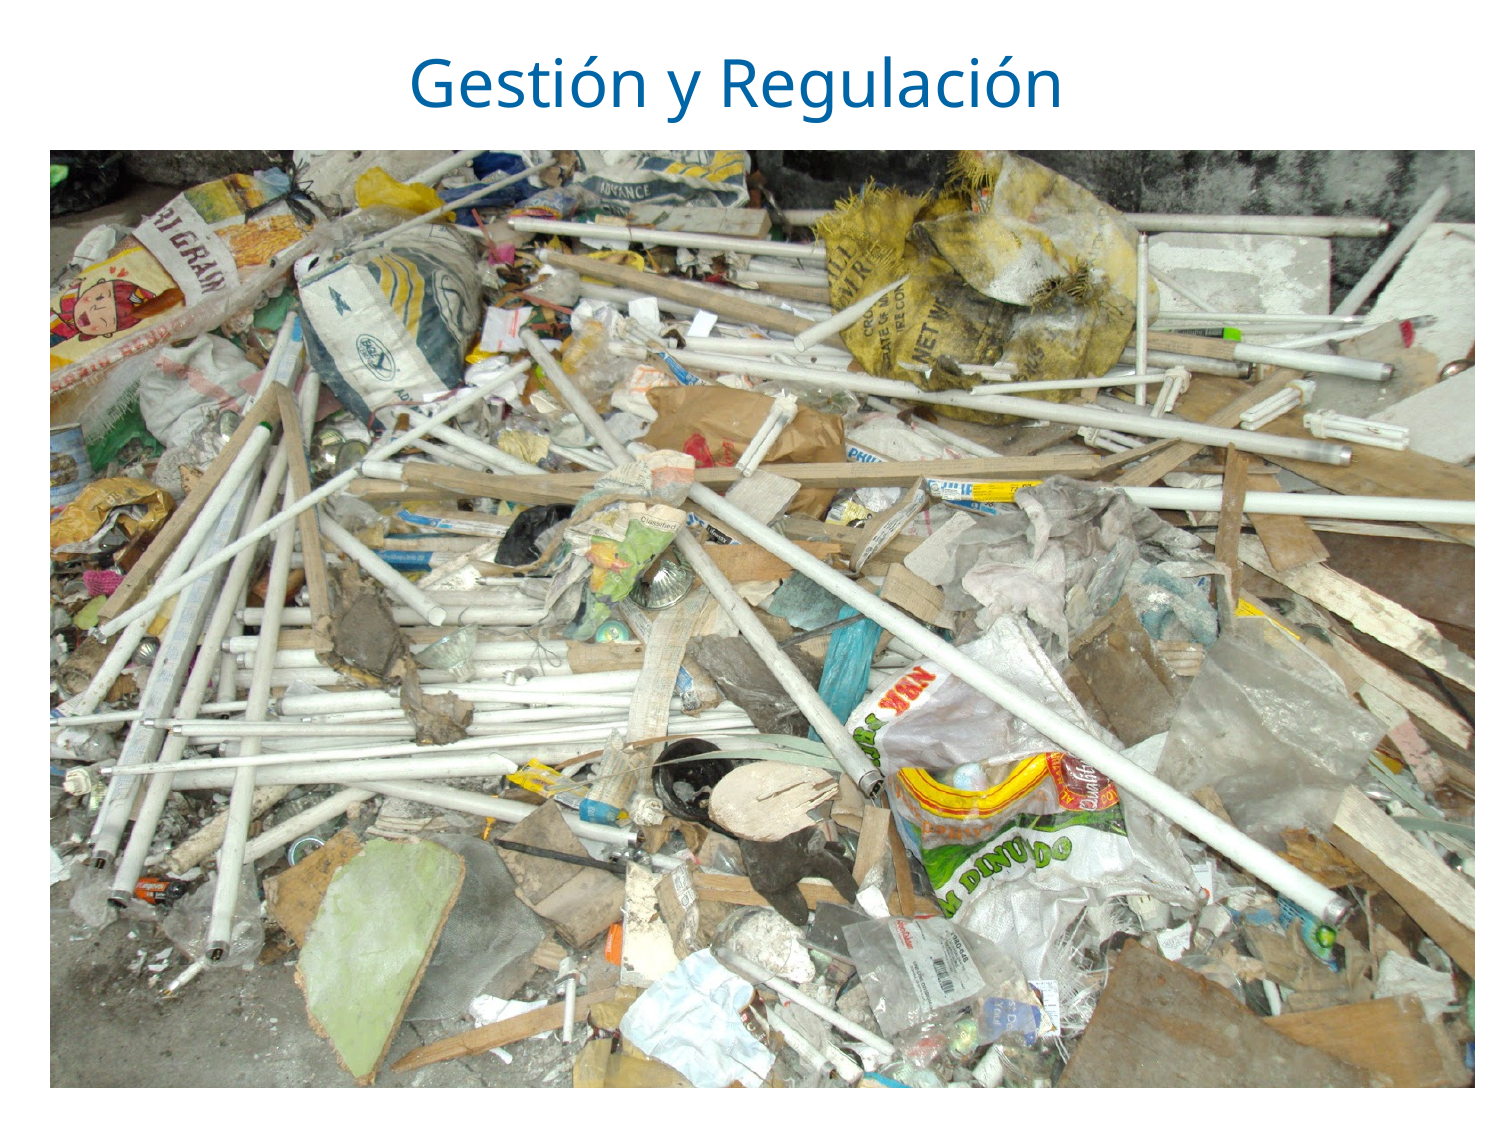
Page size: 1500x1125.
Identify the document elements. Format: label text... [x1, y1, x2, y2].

text_box Gestión y Regulación [150, 0, 1325, 149]
picture [49, 149, 1476, 1088]
